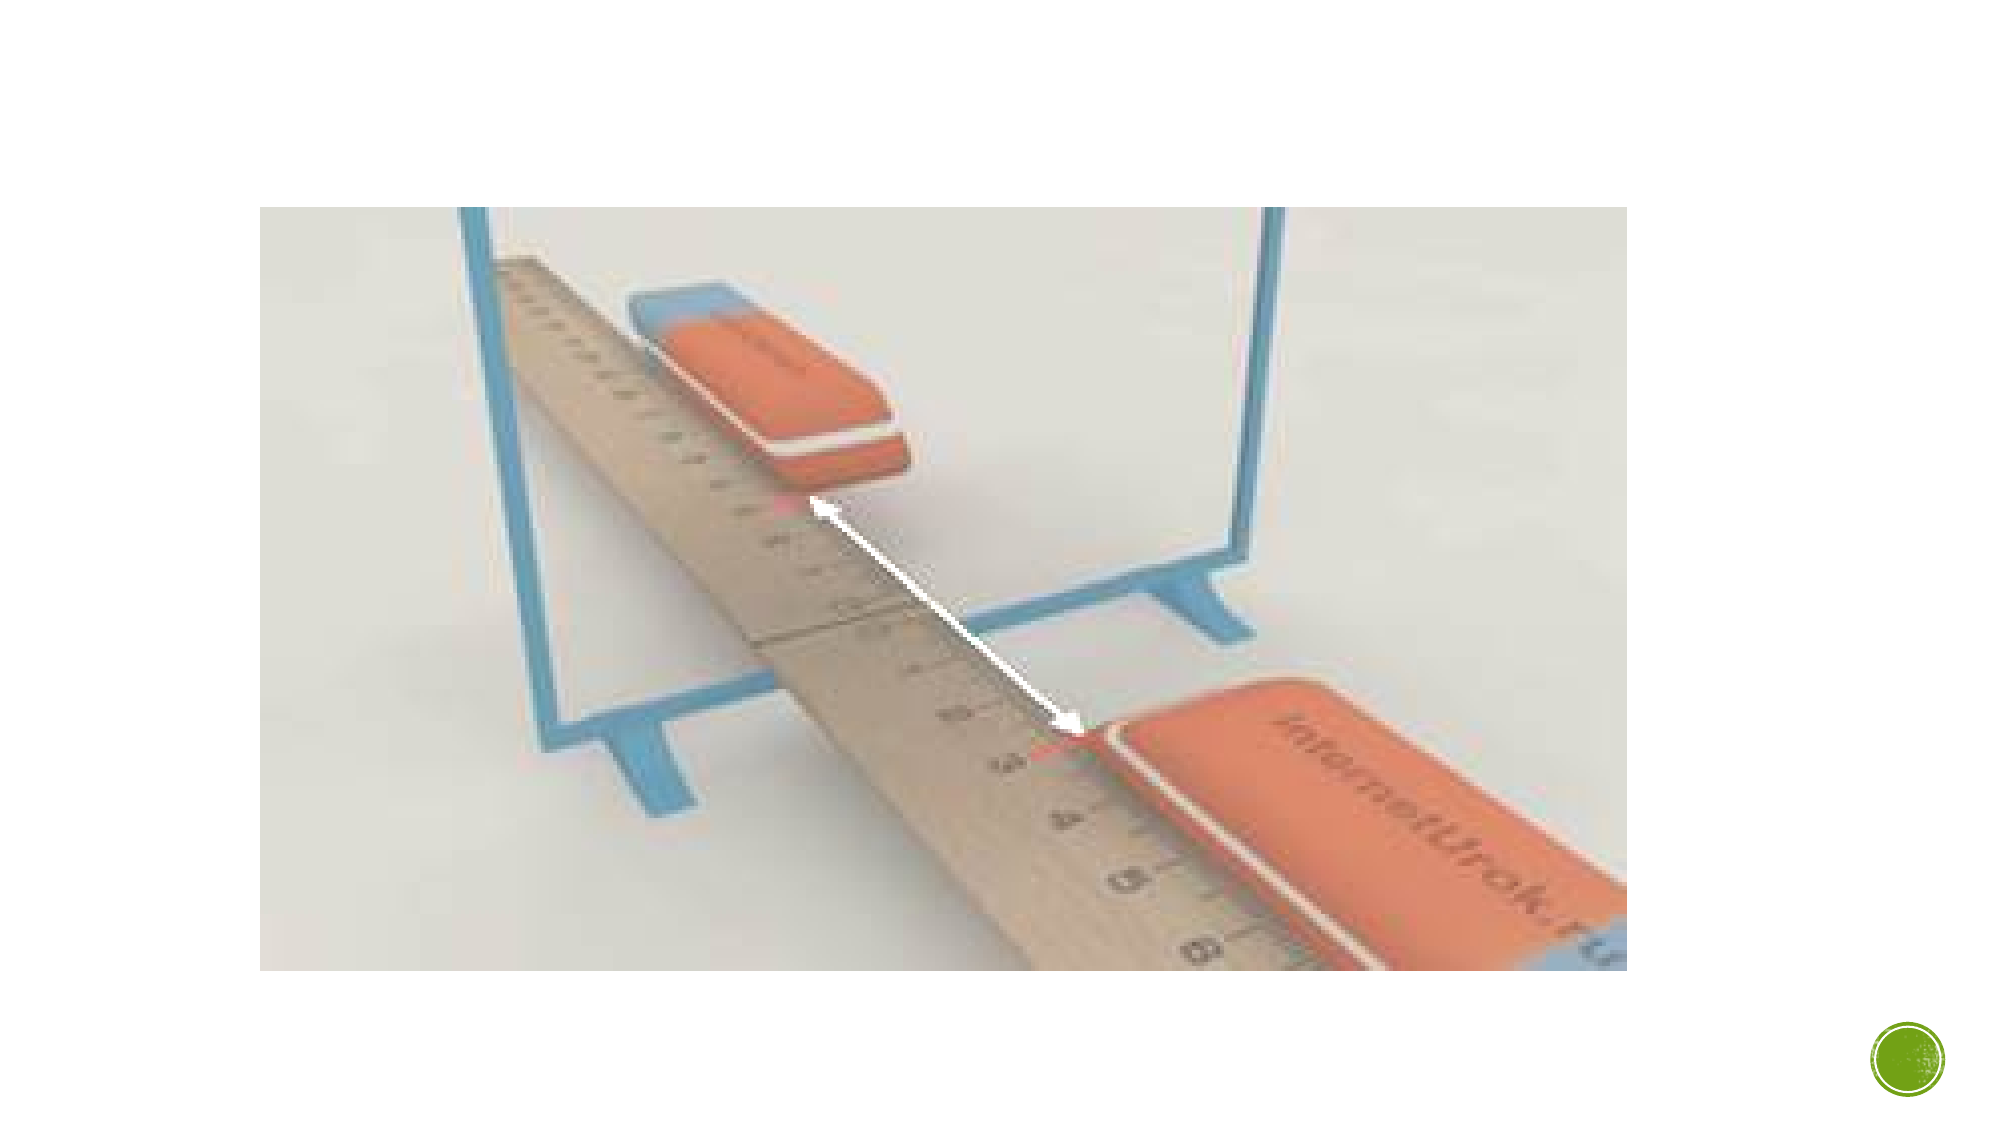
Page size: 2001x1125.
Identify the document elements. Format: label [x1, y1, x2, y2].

picture [261, 208, 1625, 970]
